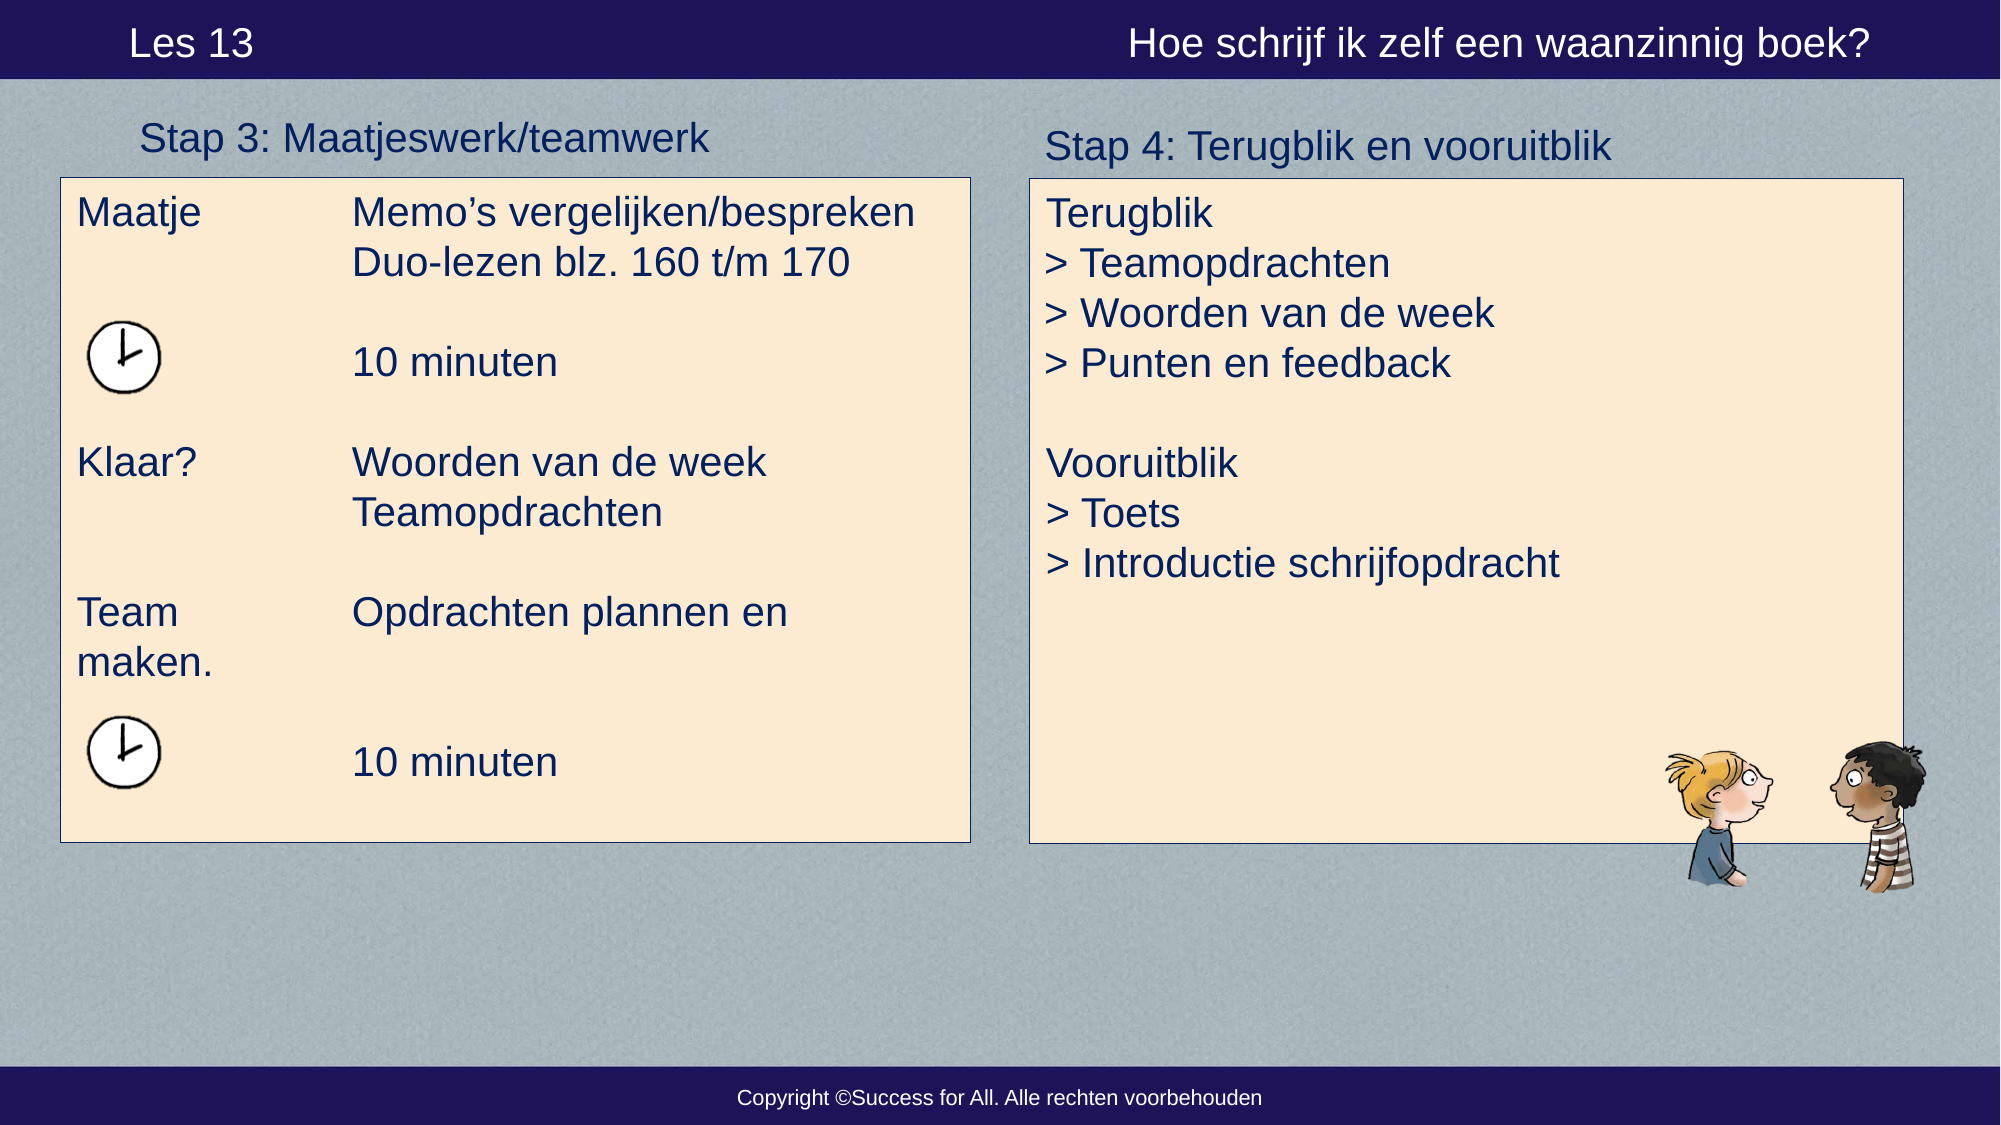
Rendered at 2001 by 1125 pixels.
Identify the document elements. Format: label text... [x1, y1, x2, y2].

text_box Copyright ©Success for All. Alle rechten voorbehouden [0, 1076, 2000, 1125]
text_box Stap 4: Terugblik en vooruitblik [1029, 111, 1822, 177]
text_box Hoe schrijf ik zelf een waanzinnig boek? [999, 8, 1886, 73]
text_box Maatje Memo’s vergelijken/bespreken Duo-lezen blz. 160 t/m 170 10 minuten Klaar? Woorden van de week Teamopdrachten Team Opdrachten plannen en maken. 10 minuten [60, 177, 971, 843]
text_box Terugblik > Teamopdrachten > Woorden van de week > Punten en feedback Vooruitblik > Toets > Introductie schrijfopdracht [1029, 178, 1904, 844]
text_box Les 13 [114, 8, 354, 73]
picture [0, 0, 2001, 1125]
text_box Stap 3: Maatjeswerk/teamwerk [124, 103, 917, 169]
